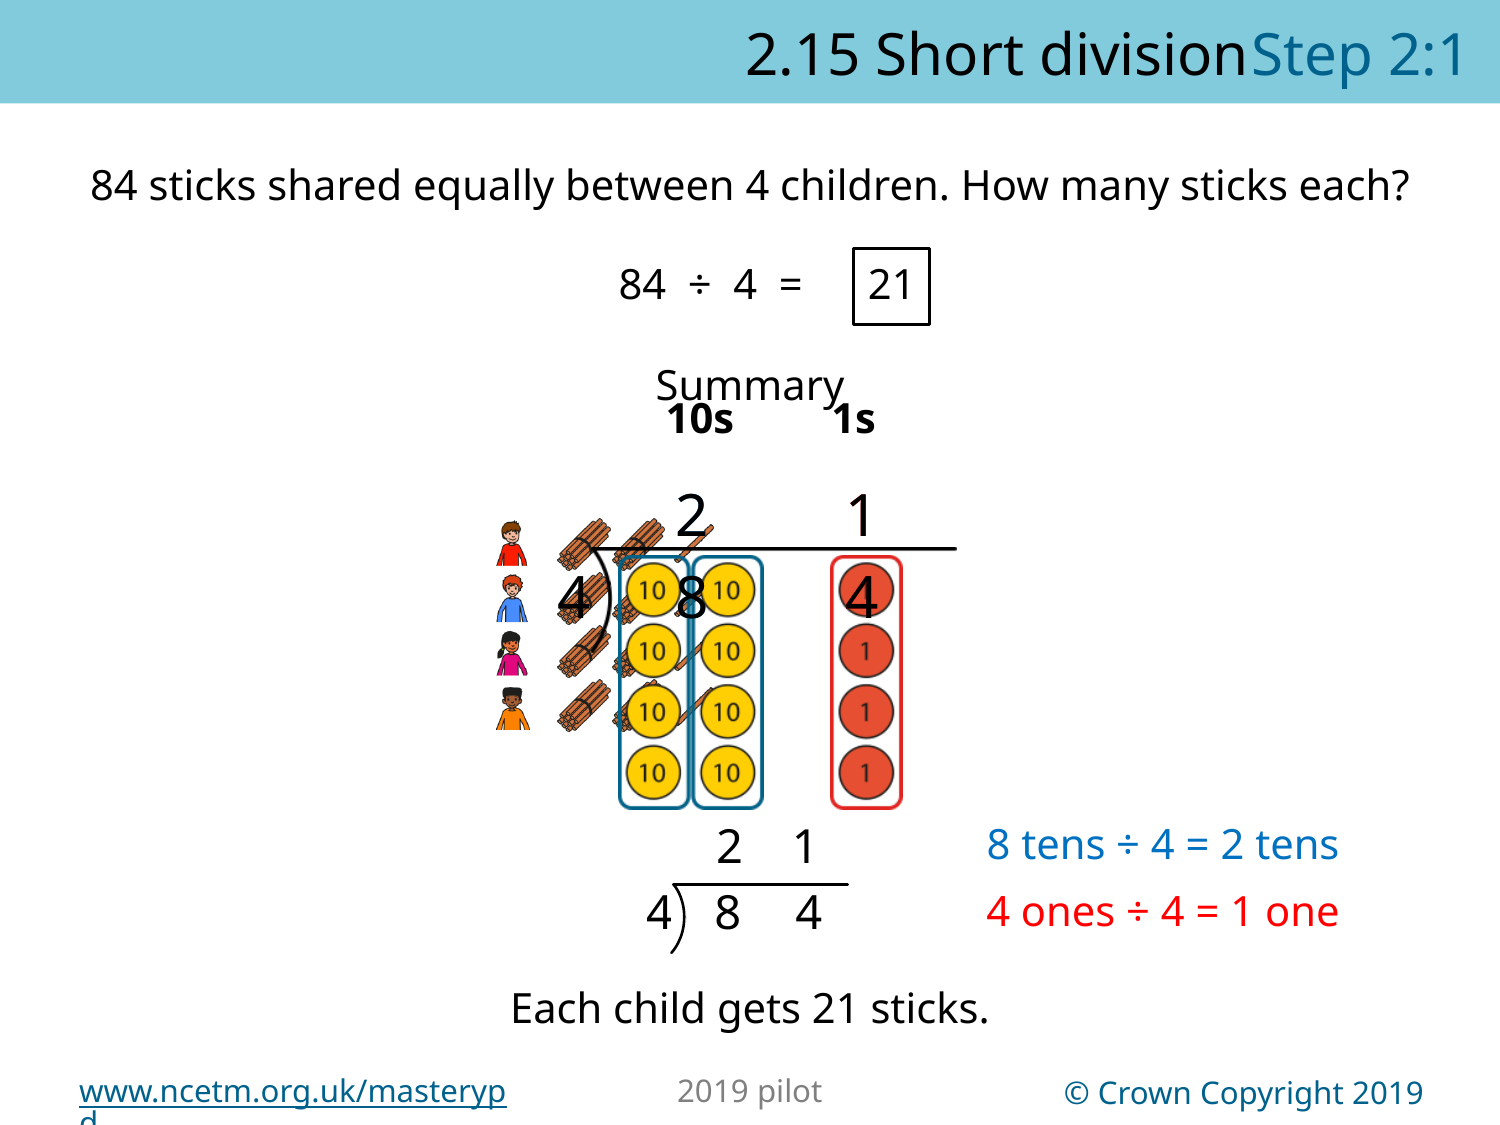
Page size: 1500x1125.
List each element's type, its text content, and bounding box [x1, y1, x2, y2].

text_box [638, 815, 867, 962]
text_box 1 [830, 470, 894, 545]
text_box 8 tens ÷ 4 = 2 tens [971, 810, 1355, 876]
picture [590, 546, 958, 810]
picture [753, 799, 764, 810]
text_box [496, 518, 714, 732]
text_box 2 [659, 470, 724, 545]
text_box 84 sticks shared equally between 4 children. How many sticks each? [74, 150, 1425, 216]
text_box [853, 316, 930, 325]
text_box Each child gets 21 sticks. [494, 974, 1005, 1040]
text_box 84 ÷ 4 = [603, 250, 818, 316]
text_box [612, 871, 852, 965]
list 2.15 Short division Step 2:1 [0, 0, 1500, 104]
text_box 21 [852, 250, 931, 316]
picture [679, 714, 703, 810]
text_box Summary [640, 351, 860, 417]
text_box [651, 384, 891, 451]
picture [618, 800, 629, 810]
text_box 4 ones ÷ 4 = 1 one [971, 877, 1355, 943]
